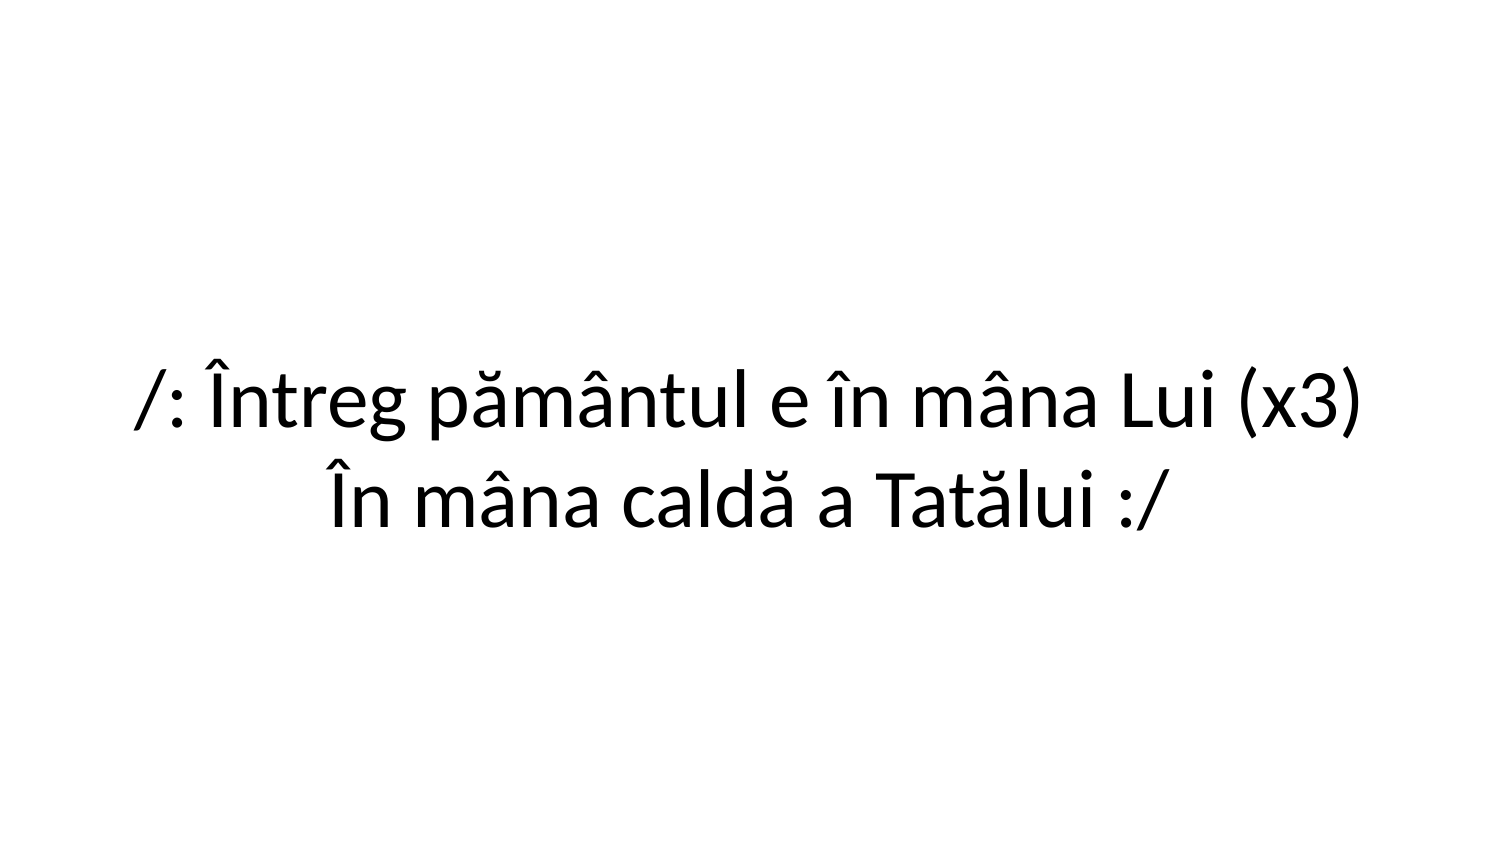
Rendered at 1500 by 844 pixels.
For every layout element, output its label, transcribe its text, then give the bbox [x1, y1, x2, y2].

text_box /: Întreg pământul e în mâna Lui (x3) În mâna caldă a Tatălui :/ [119, 292, 1381, 552]
